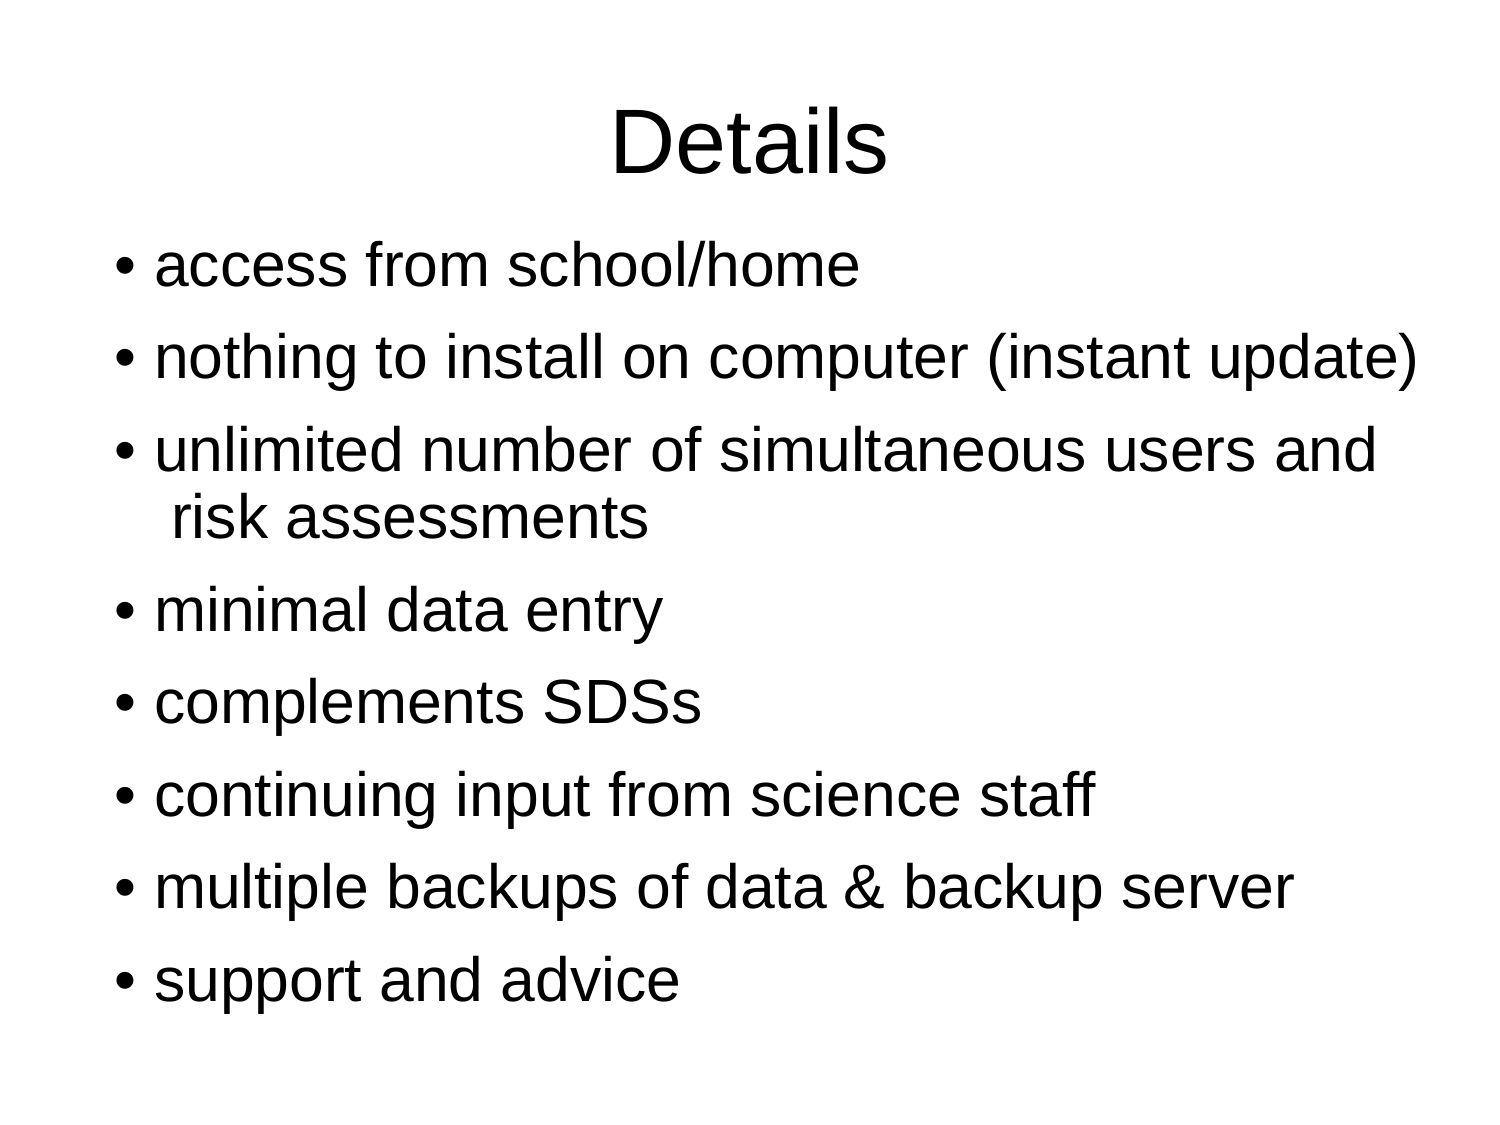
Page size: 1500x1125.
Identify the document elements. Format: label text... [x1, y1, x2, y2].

list • access from school/home • nothing to install on computer (instant update) • unlimited number of simultaneous users and risk assessments • minimal data entry • complements SDSs • continuing input from science staff • multiple backups of data & backup server • support and advice [99, 224, 1463, 1063]
title Details [112, 42, 1388, 224]
